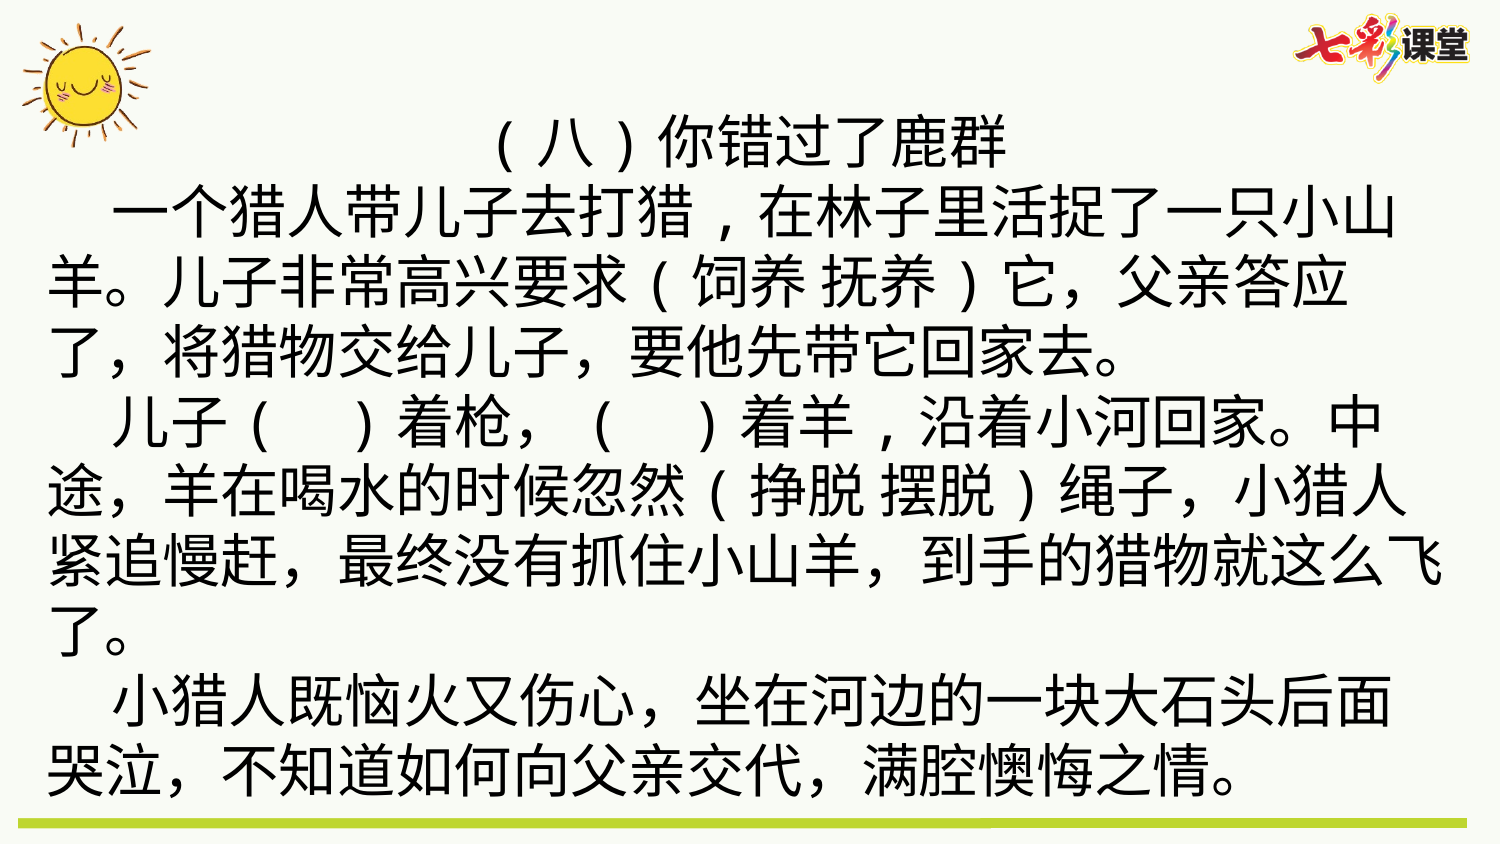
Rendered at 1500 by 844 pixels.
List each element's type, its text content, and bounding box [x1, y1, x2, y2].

text_box (八)你错过了鹿群 一个猎人带儿子去打猎,在林子里活捉了一只小山羊。儿子非常高兴要求(饲养 抚养)它，父亲答应了，将猎物交给儿子，要他先带它回家去。 儿子( )着枪，( )着羊,沿着小河回家。中途，羊在喝水的时候忽然(挣脱 摆脱)绳子，小猎人紧追慢赶，最终没有抓住小山羊，到手的猎物就这么飞了。 小猎人既恼火又伤心，坐在河边的一块大石头后面哭泣，不知道如何向父亲交代，满腔懊悔之情。 [31, 97, 1464, 844]
picture [0, 0, 173, 172]
picture [1291, 9, 1472, 87]
picture [18, 771, 31, 844]
